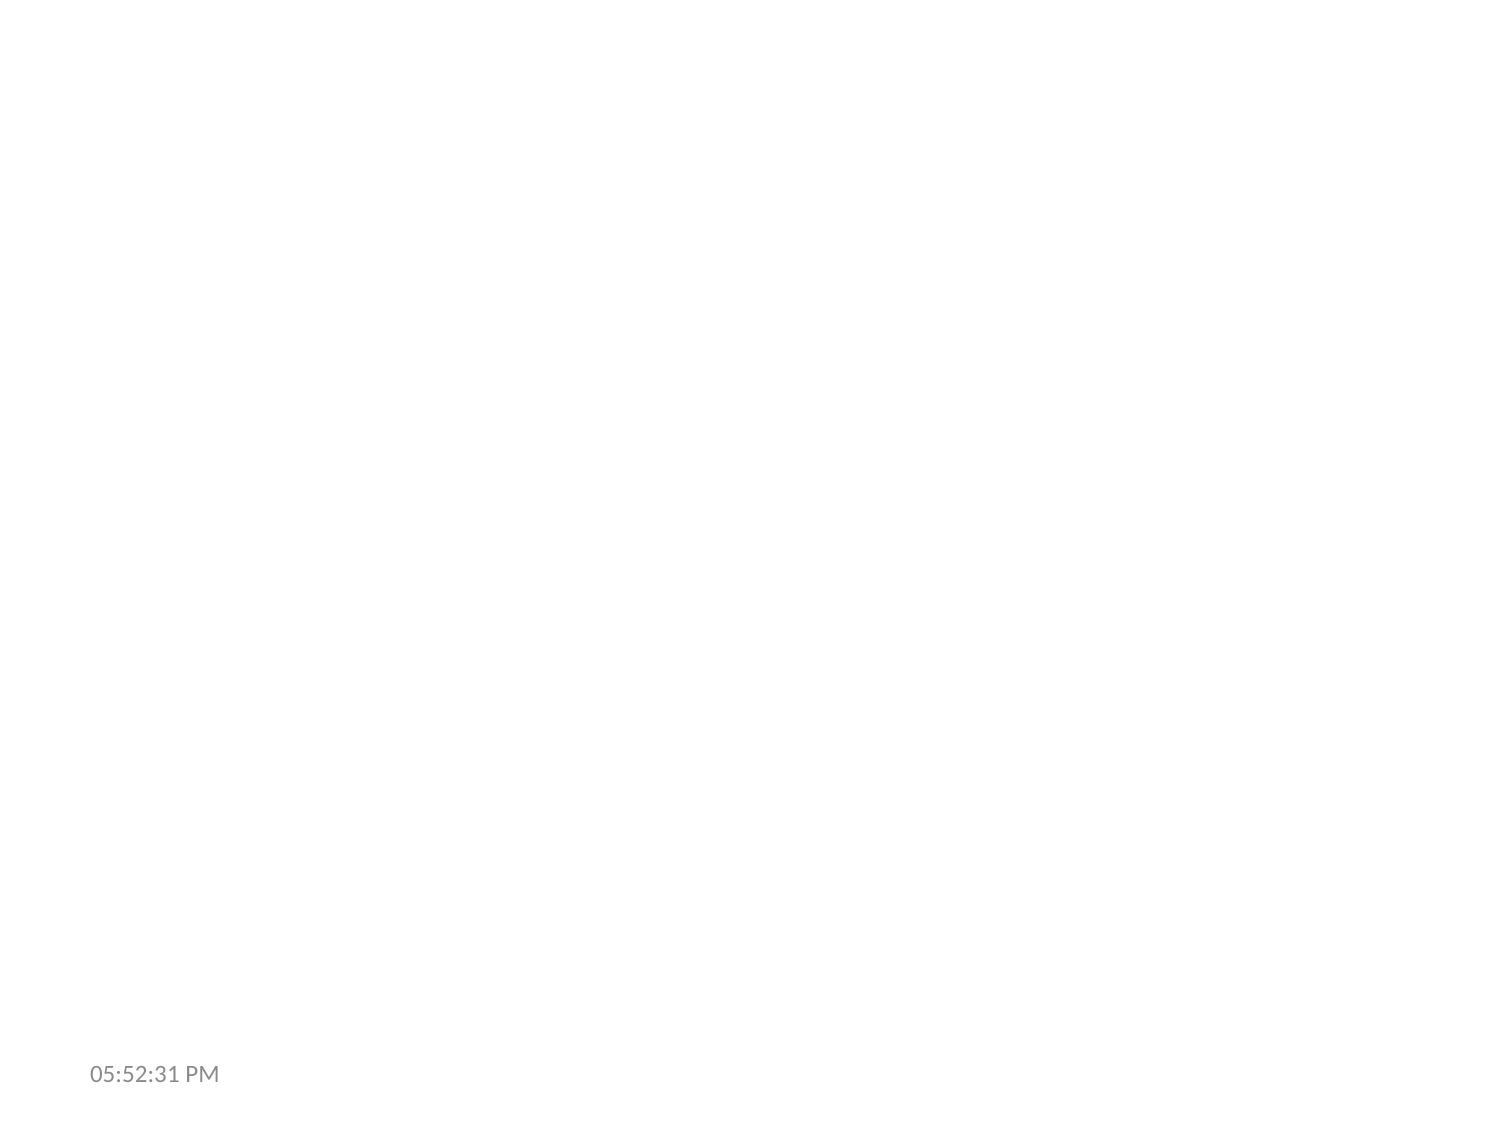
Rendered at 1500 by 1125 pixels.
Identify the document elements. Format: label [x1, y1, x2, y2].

slide_number [75, 1042, 425, 1103]
